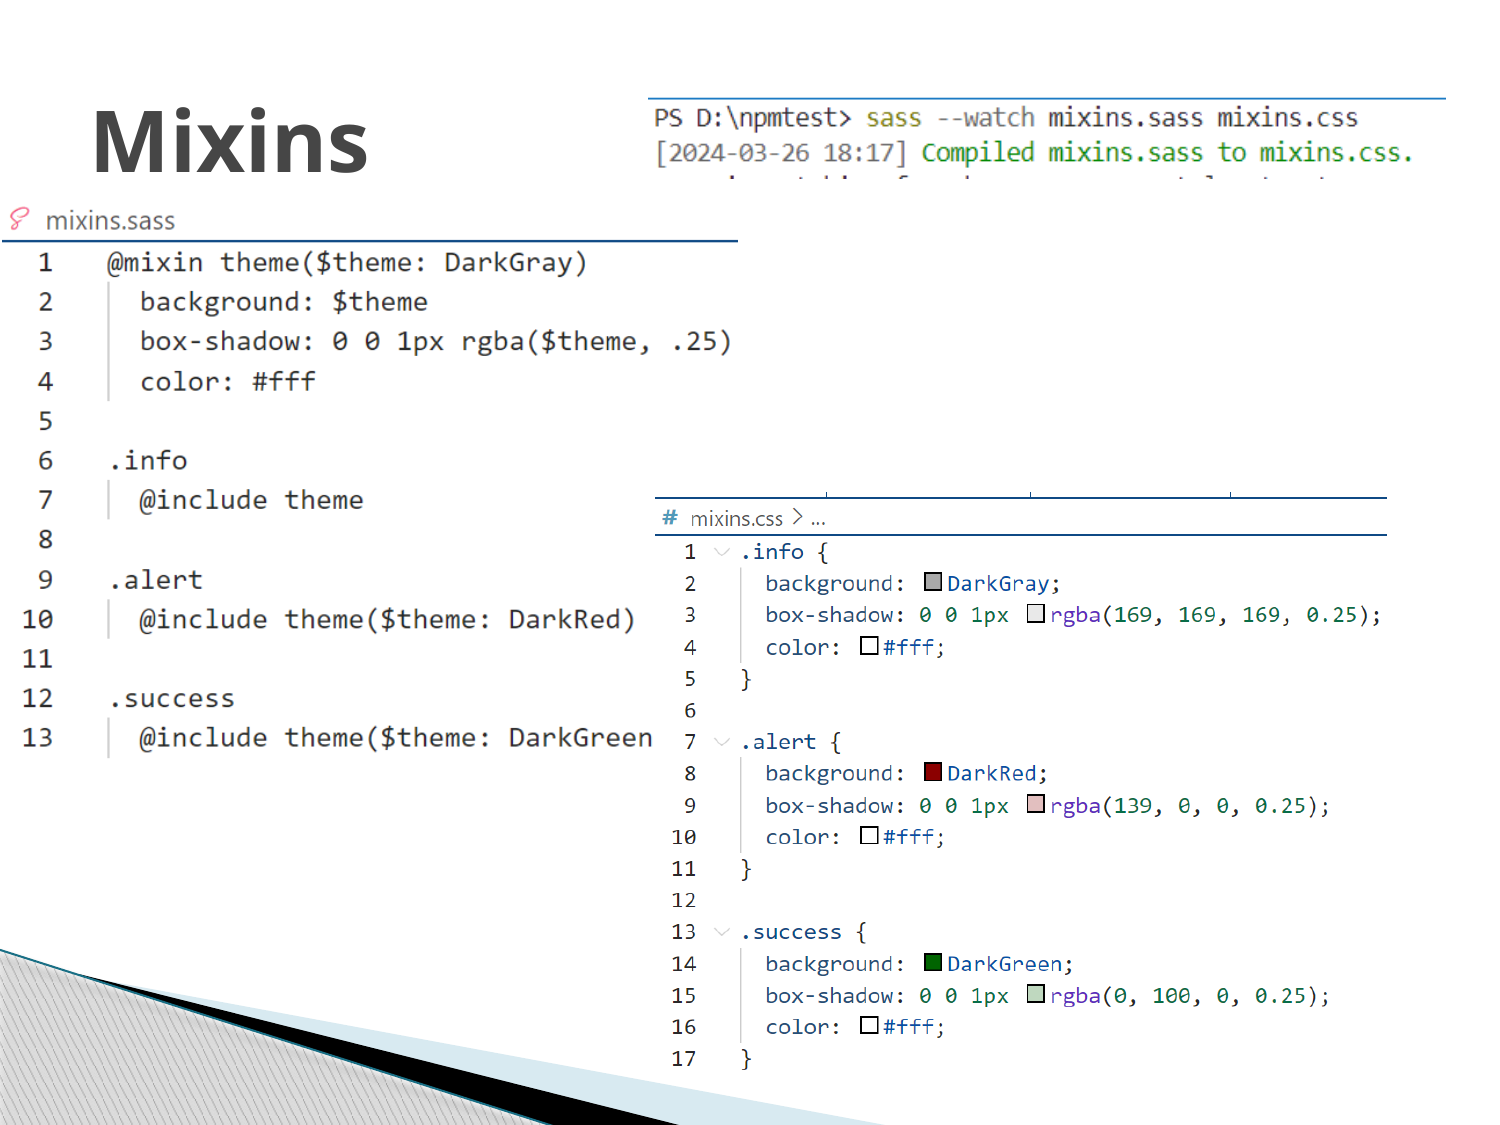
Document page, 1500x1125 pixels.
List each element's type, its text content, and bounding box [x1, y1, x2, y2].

picture [1, 196, 1388, 1082]
title Mixins [75, 45, 1425, 233]
picture [648, 95, 1446, 179]
